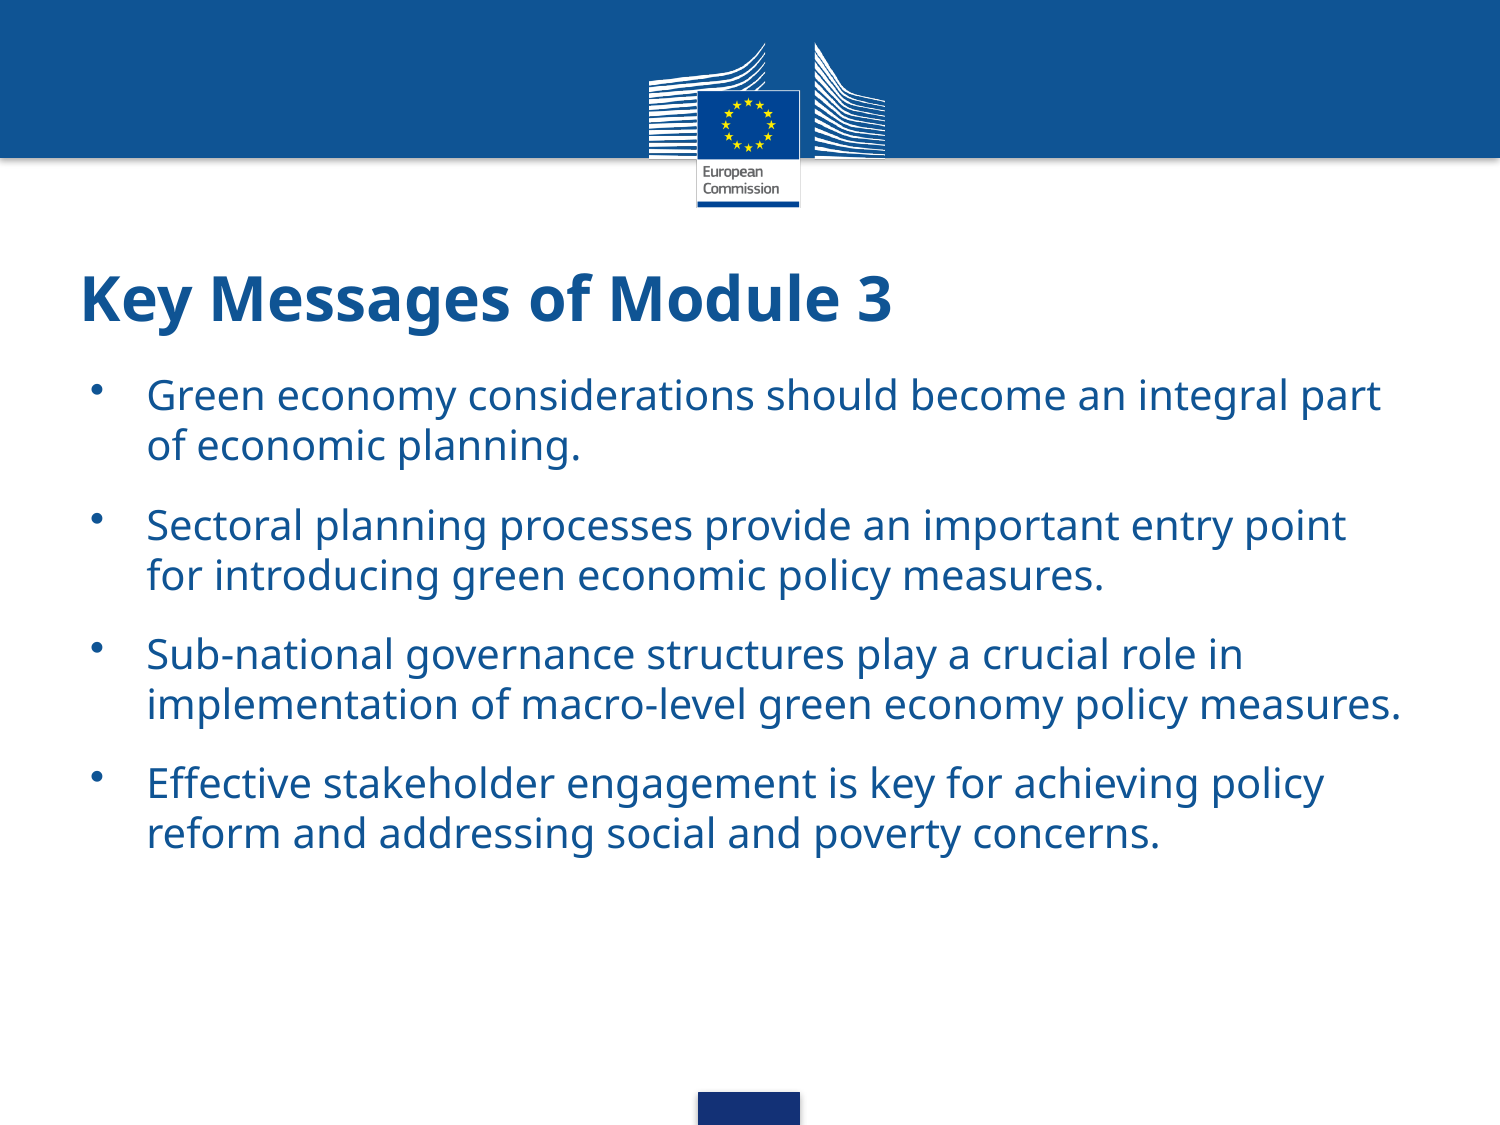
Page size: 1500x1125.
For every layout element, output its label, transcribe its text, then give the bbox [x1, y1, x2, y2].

picture [649, 42, 885, 208]
list Green economy considerations should become an integral part of economic planning. Sectoral planning processes provide an important entry point for introducing green economic policy measures. Sub-national governance structures play a crucial role in implementation of macro-level green economy policy measures. Effective stakeholder engagement is key for achieving policy reform and addressing social and poverty concerns. [75, 361, 1425, 929]
title Key Messages of Module 3 [64, 219, 1415, 374]
